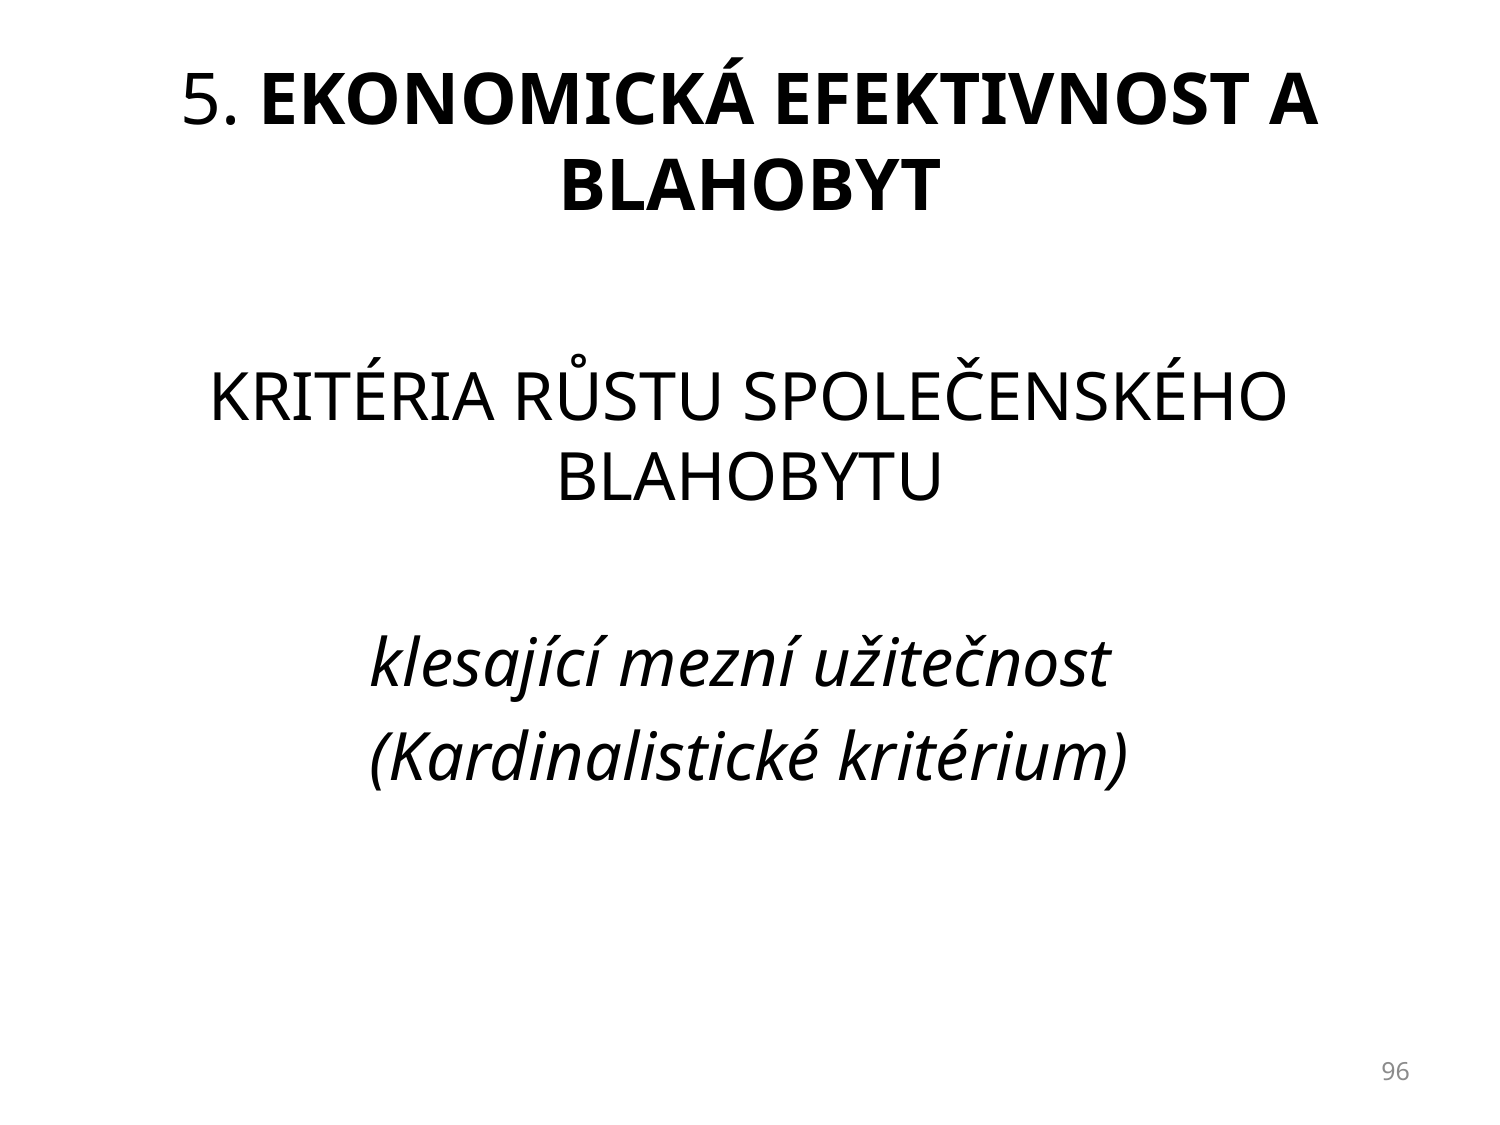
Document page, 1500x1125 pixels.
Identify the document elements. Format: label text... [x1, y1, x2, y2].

slide_number 96 [1074, 1042, 1425, 1103]
list KRITÉRIA RŮSTU SPOLEČENSKÉHO BLAHOBYTU klesající mezní užitečnost (Kardinalistické kritérium) [75, 262, 1425, 1005]
title 5. Ekonomická efektivnost a blahobyt [75, 45, 1425, 233]
